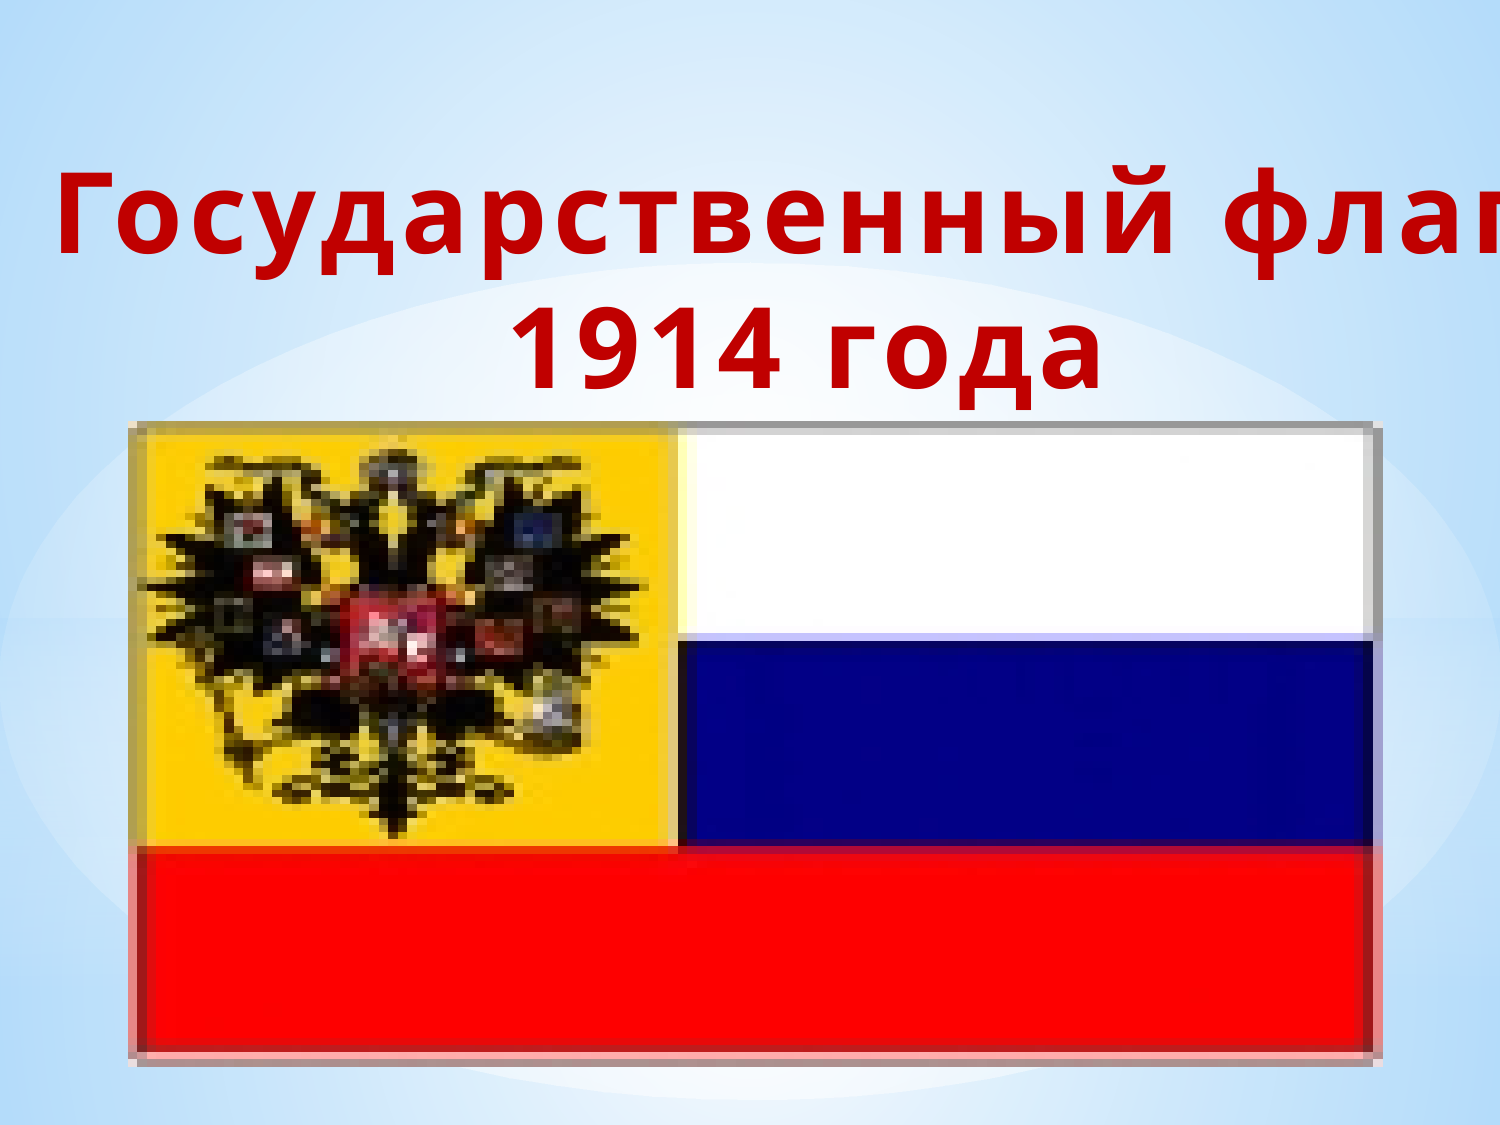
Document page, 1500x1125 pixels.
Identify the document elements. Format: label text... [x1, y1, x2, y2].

text_box Государственный флаг 1914 года [36, 134, 1500, 419]
picture [128, 421, 1384, 1067]
